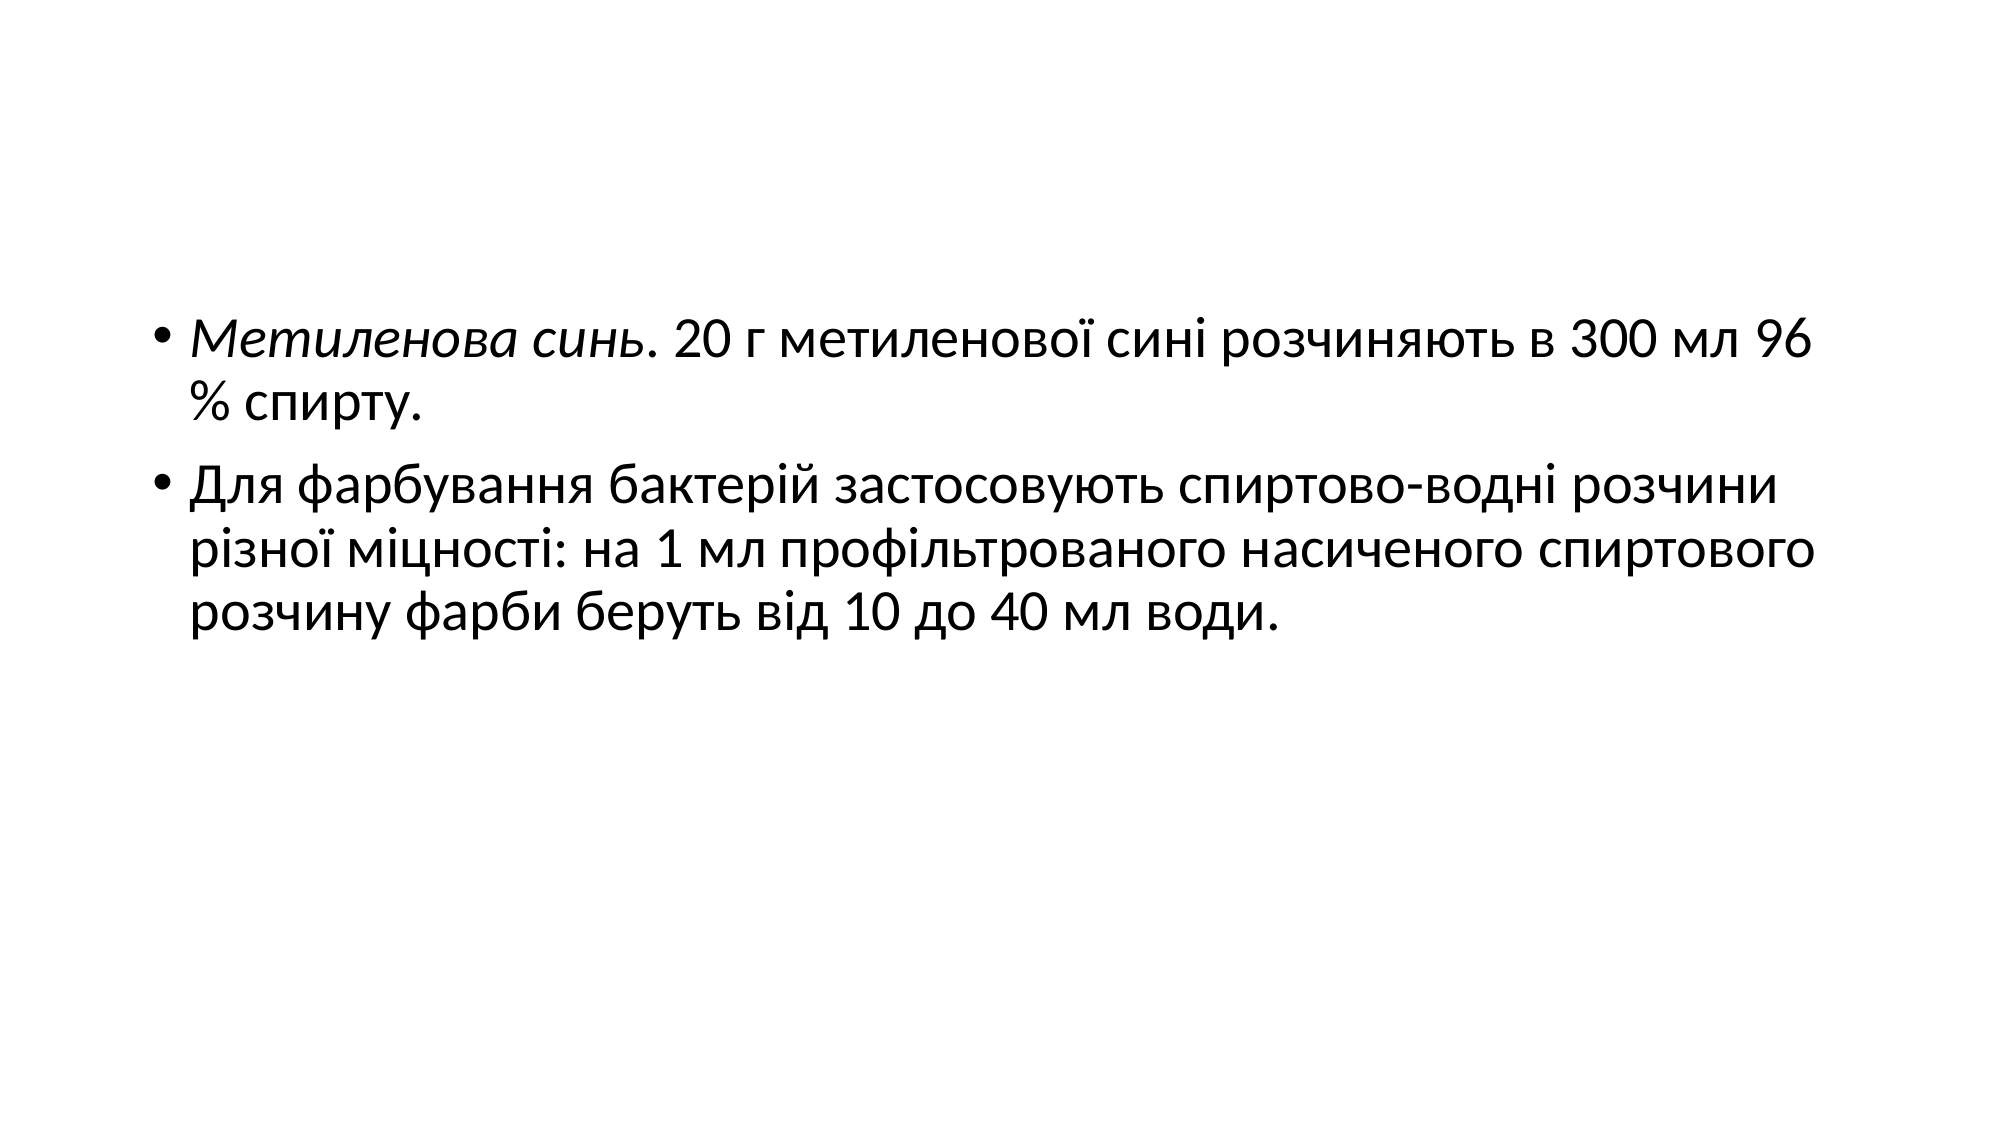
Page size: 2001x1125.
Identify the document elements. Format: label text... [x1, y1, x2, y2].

list Метиленова синь. 20 г метиленової сині розчиняють в 300 мл 96 % спирту. Для фарбування бактерій застосовують спиртово-водні розчини різної міцності: на 1 мл профільтрованого насиченого спиртового розчину фарби беруть від 10 до 40 мл води. [137, 299, 1863, 1014]
